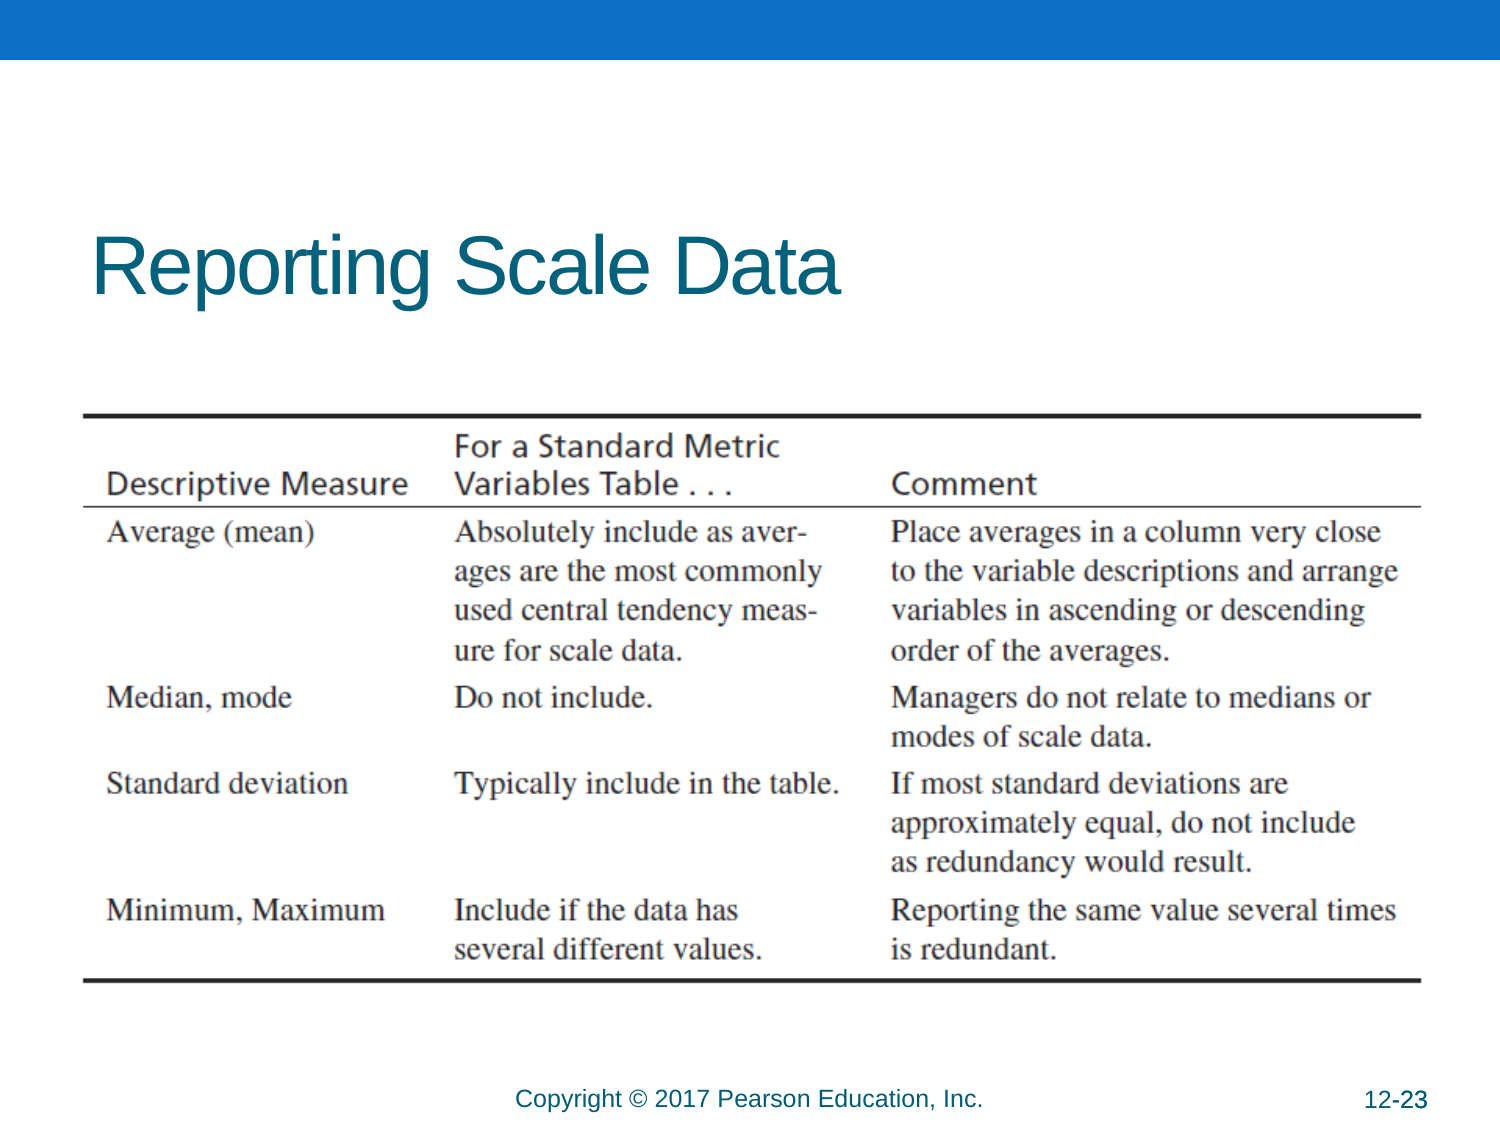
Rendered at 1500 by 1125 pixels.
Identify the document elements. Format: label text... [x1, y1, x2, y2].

picture [641, 1100, 647, 1107]
title Reporting Scale Data [75, 167, 1425, 355]
picture [37, 389, 1462, 1028]
